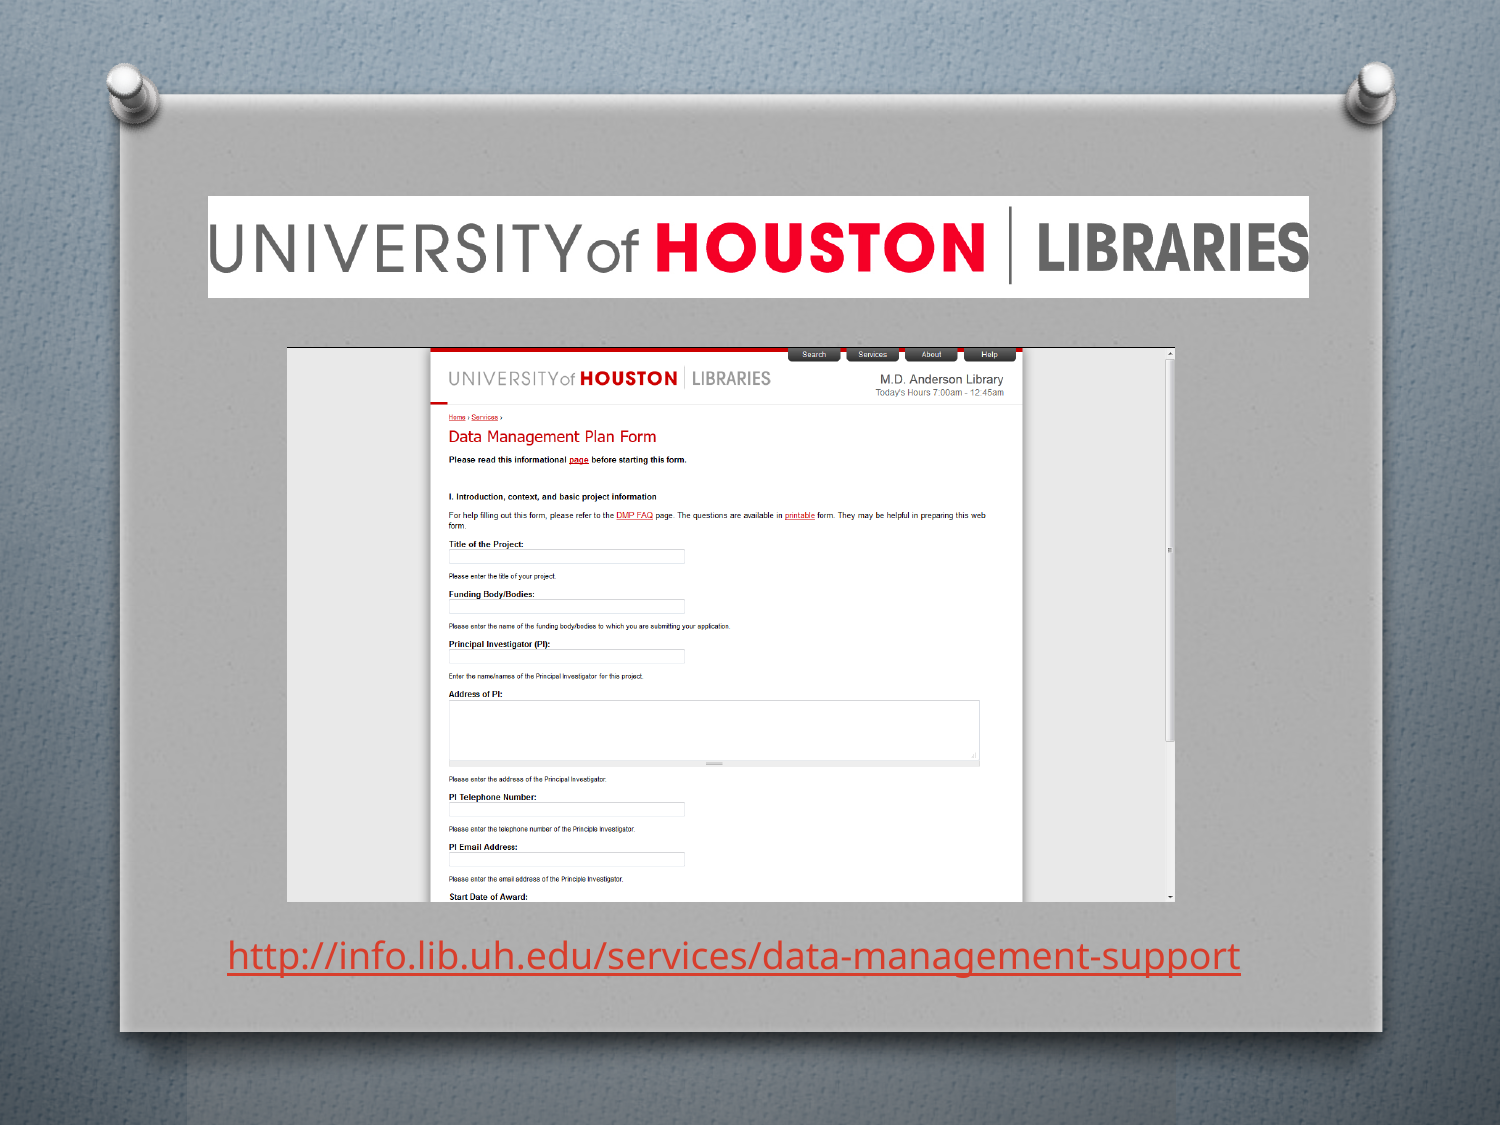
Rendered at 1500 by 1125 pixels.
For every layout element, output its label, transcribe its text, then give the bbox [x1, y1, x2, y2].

picture [287, 346, 1176, 903]
picture [208, 196, 1309, 298]
picture [75, 29, 198, 153]
text_box http://info.lib.uh.edu/services/data-management-support [212, 924, 1263, 991]
picture [1317, 35, 1439, 156]
